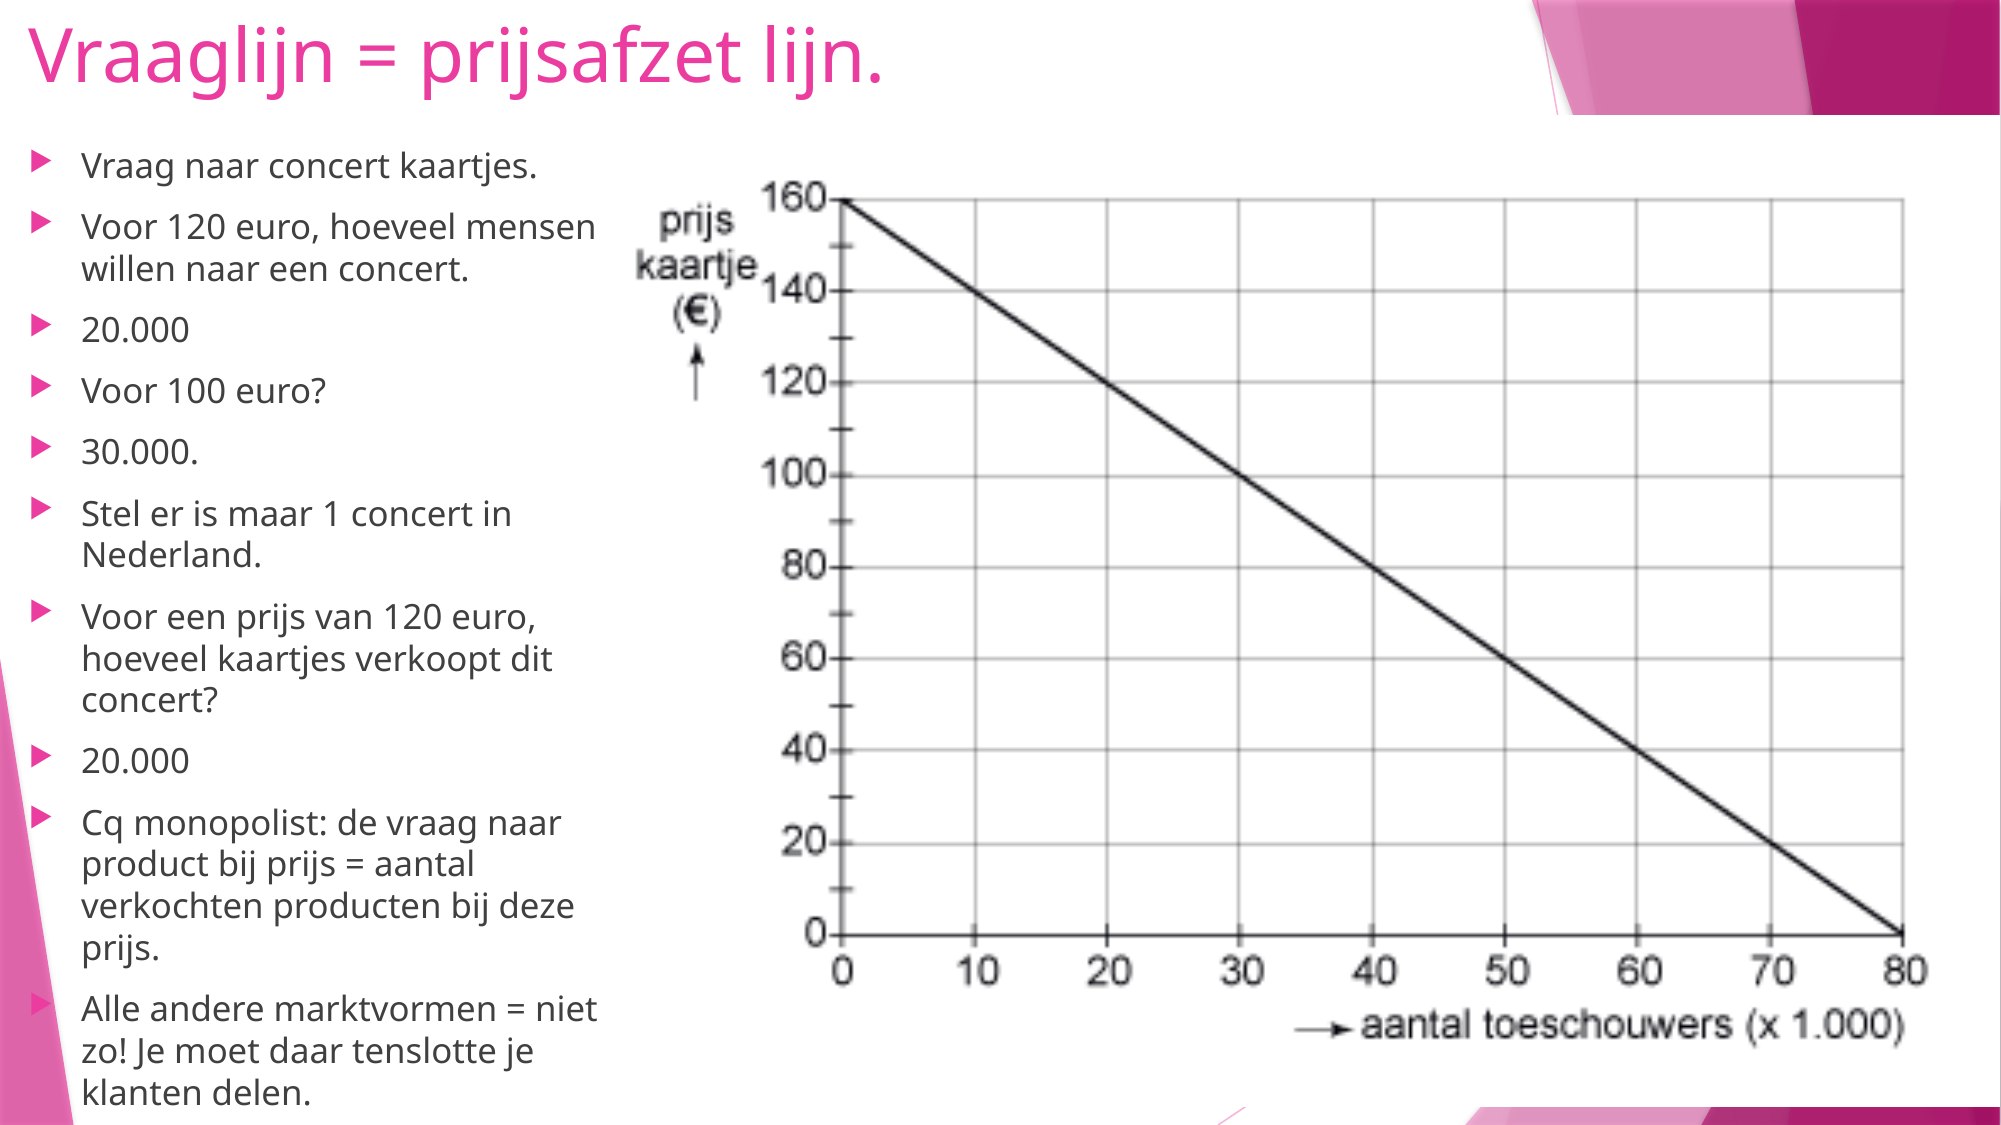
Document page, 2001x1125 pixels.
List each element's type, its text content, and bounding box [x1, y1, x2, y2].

picture [556, 115, 2000, 1108]
text_box Vraag naar concert kaartjes. Voor 120 euro, hoeveel mensen willen naar een concert. 20.000 Voor 100 euro? 30.000. Stel er is maar 1 concert in Nederland. Voor een prijs van 120 euro, hoeveel kaartjes verkoopt dit concert? 20.000 Cq monopolist: de vraag naar product bij prijs = aantal verkochten producten bij deze prijs. Alle andere marktvormen = niet zo! Je moet daar tenslotte je klanten delen. [13, 136, 666, 1125]
title Vraaglijn = prijsafzet lijn. [13, 0, 1520, 136]
